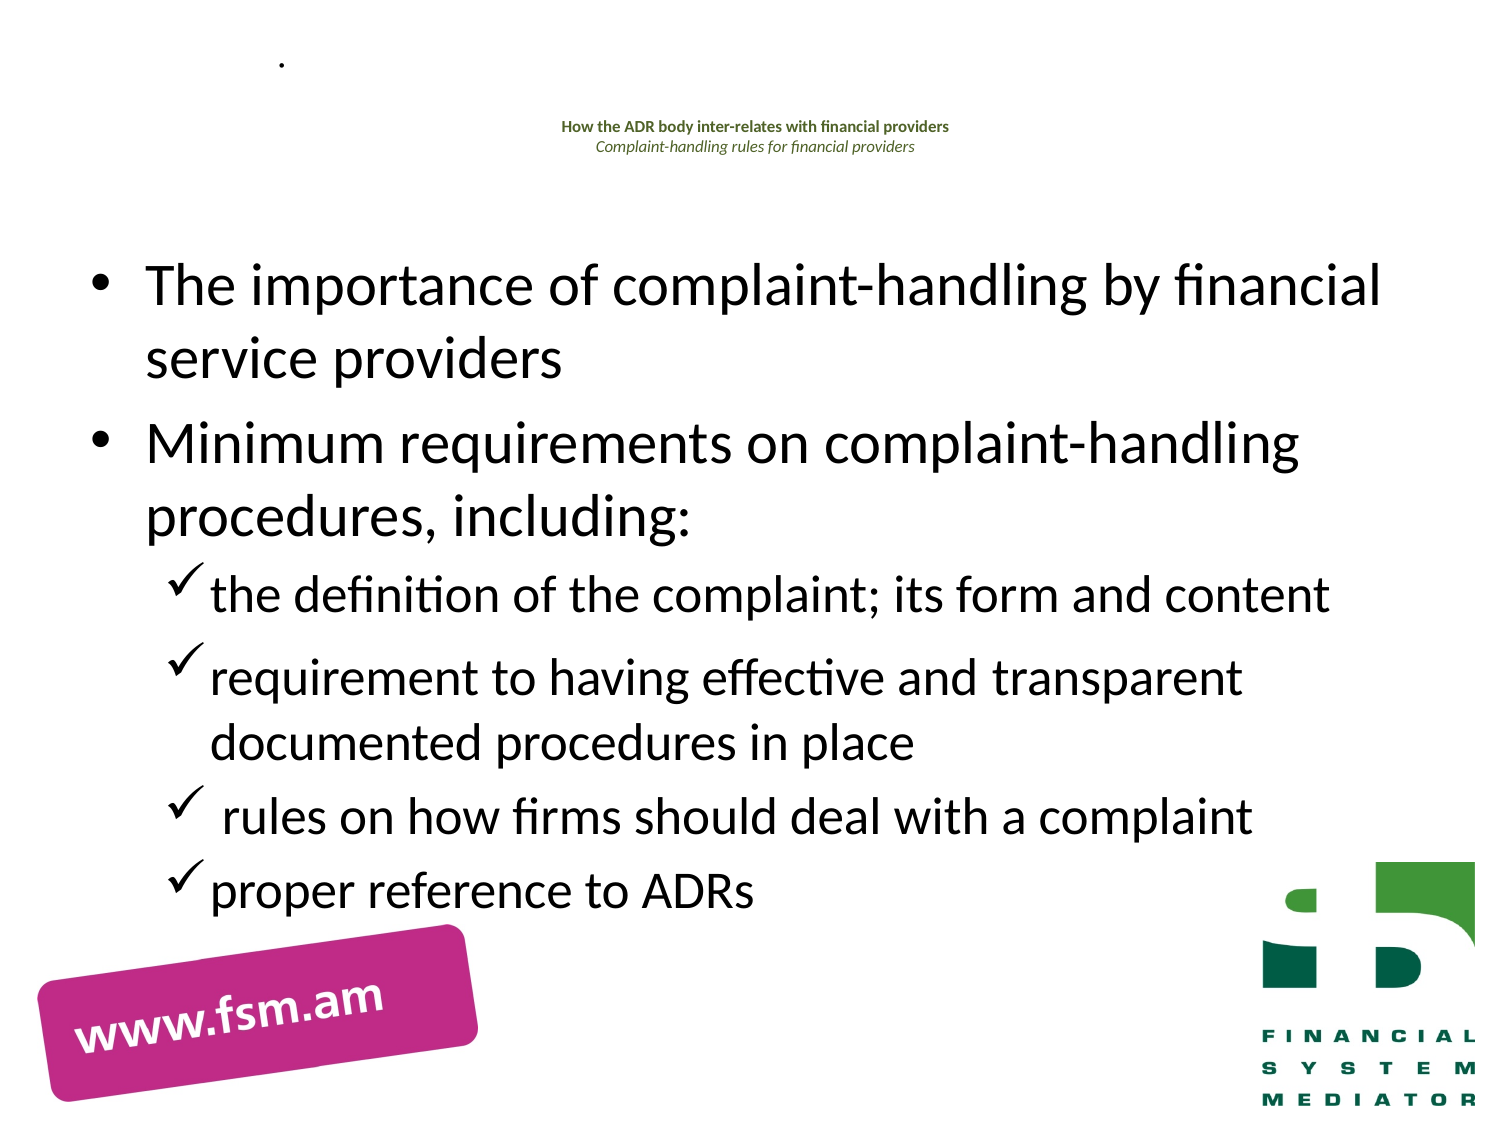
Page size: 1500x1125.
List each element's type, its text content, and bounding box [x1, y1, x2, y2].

picture [37, 924, 478, 1103]
title How the ADR body inter-relates with financial providers Complaint-handling rules for financial providers [75, 45, 1425, 233]
picture [1262, 862, 1476, 1106]
list The importance of complaint-handling by financial service providers Minimum requirements on complaint-handling procedures, including: the definition of the complaint; its form and content requirement to having effective and transparent documented procedures in place rules on how firms should deal with a complaint proper reference to ADRs [75, 237, 1425, 938]
